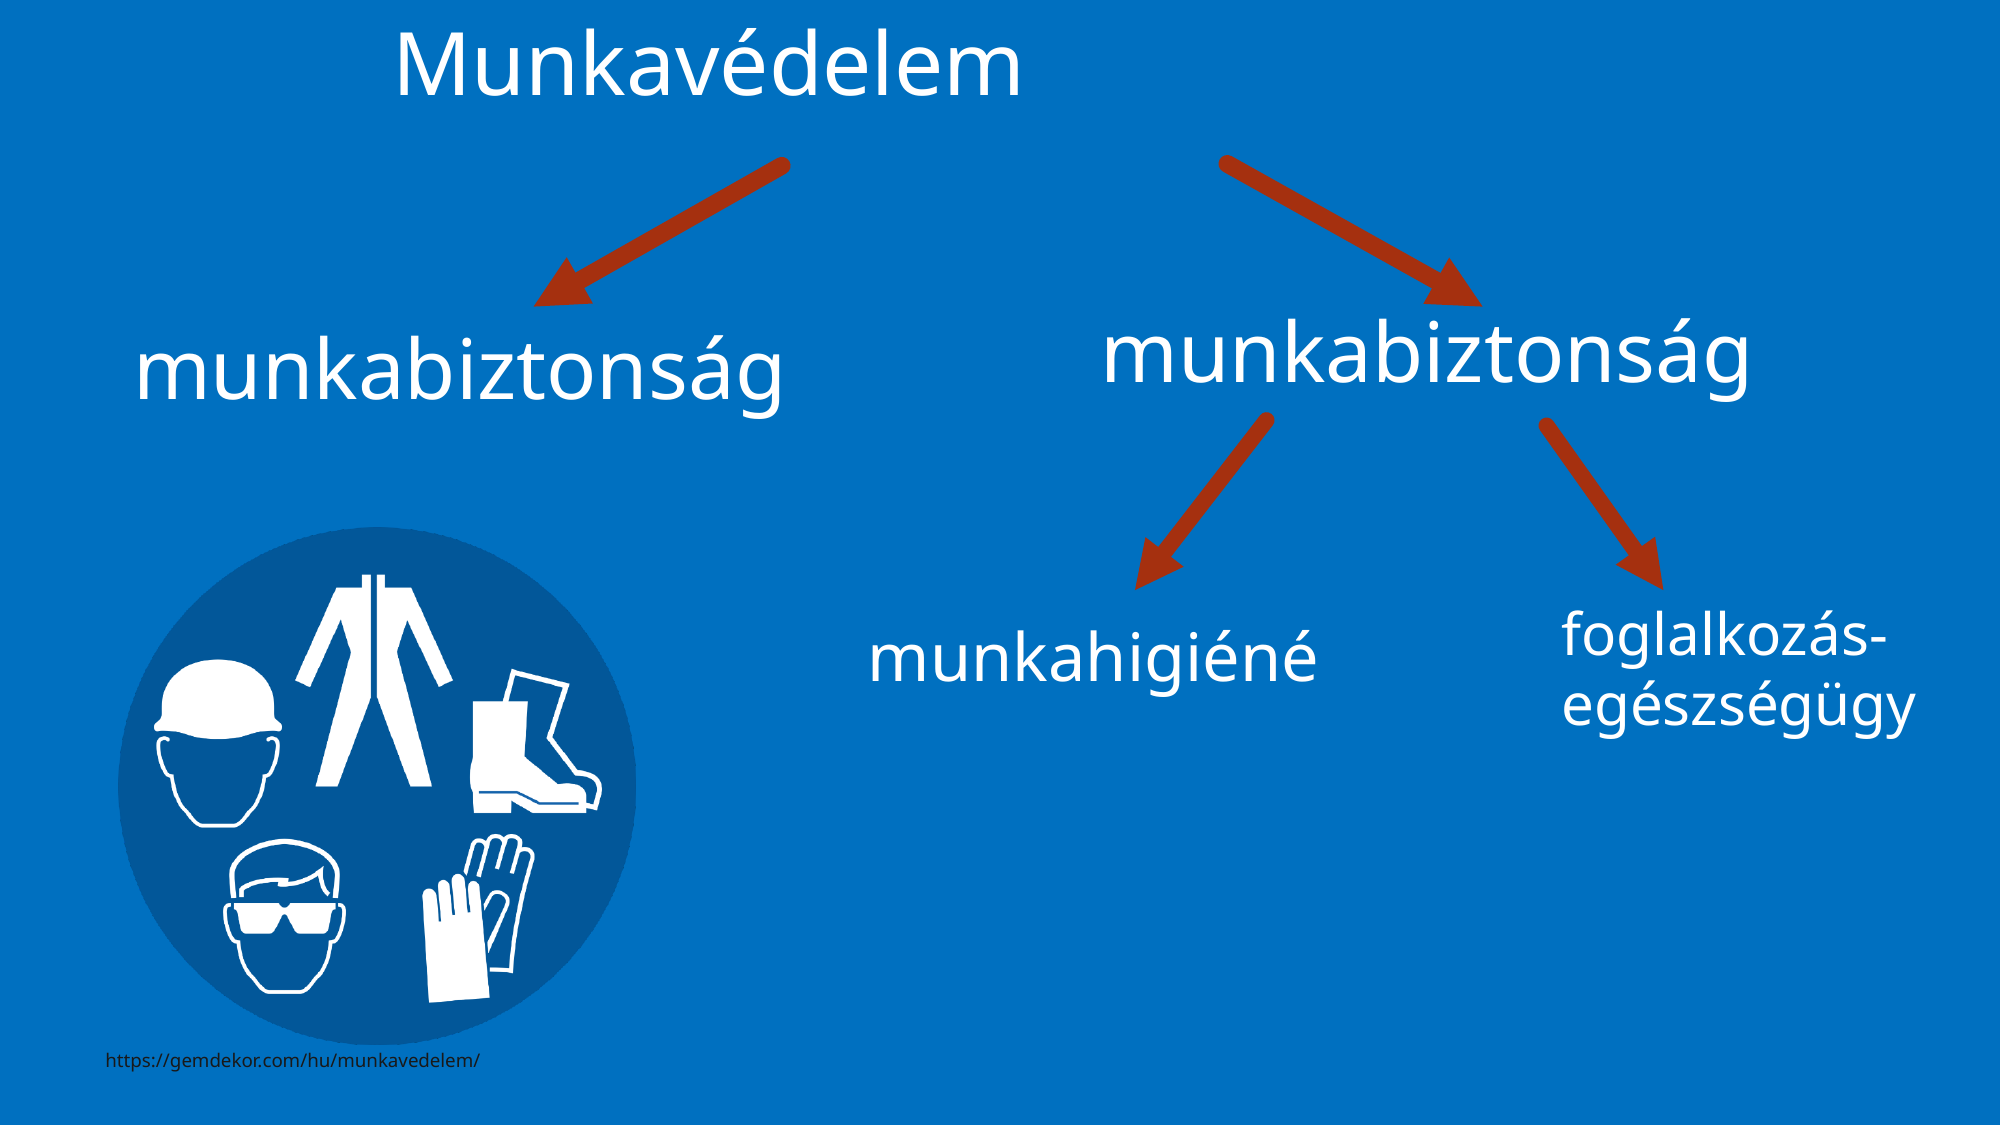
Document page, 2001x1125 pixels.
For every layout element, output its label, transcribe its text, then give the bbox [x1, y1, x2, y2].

title Munkavédelem [377, 0, 1687, 143]
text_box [1227, 163, 1483, 307]
text_box munkahigiéné [853, 607, 1335, 703]
picture [118, 526, 637, 1045]
text_box munkabiztonság [1085, 291, 1884, 407]
text_box foglalkozás-egészségügy [1546, 590, 2000, 745]
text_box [533, 165, 782, 307]
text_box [1134, 420, 1267, 591]
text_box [1546, 425, 1664, 591]
text_box munkabiztonság [118, 309, 869, 424]
text_box https://gemdekor.com/hu/munkavedelem/ [90, 1041, 872, 1079]
